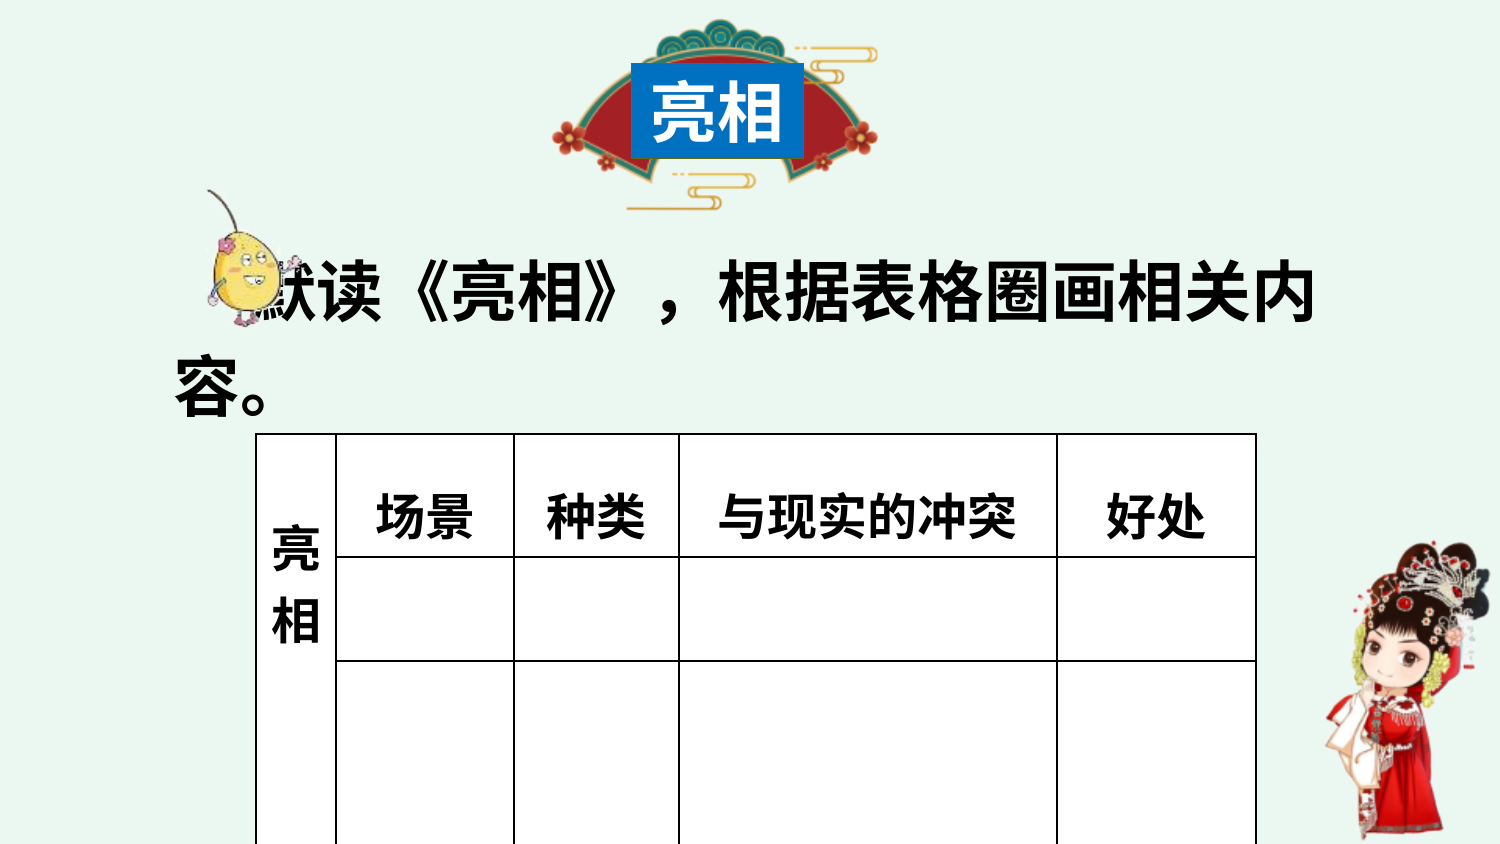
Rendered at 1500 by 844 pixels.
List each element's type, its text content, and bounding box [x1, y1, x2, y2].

table_cell [515, 558, 678, 660]
table_cell [337, 662, 513, 844]
table_cell [1058, 558, 1255, 660]
table_header 亮相 [257, 435, 335, 844]
picture [513, 0, 922, 224]
text_box 默读《亮相》，根据表格圈画相关内容。 [158, 225, 1376, 433]
table_cell [337, 558, 513, 660]
table_header 场景 [337, 435, 513, 556]
table_cell [680, 662, 1056, 844]
table_cell [515, 662, 678, 844]
picture [1317, 535, 1500, 842]
table_cell [1058, 662, 1255, 844]
table_cell [680, 558, 1056, 660]
table_header 好处 [1058, 435, 1255, 556]
table_header 与现实的冲突 [680, 435, 1056, 556]
picture [200, 185, 306, 333]
table_header 种类 [515, 435, 678, 556]
